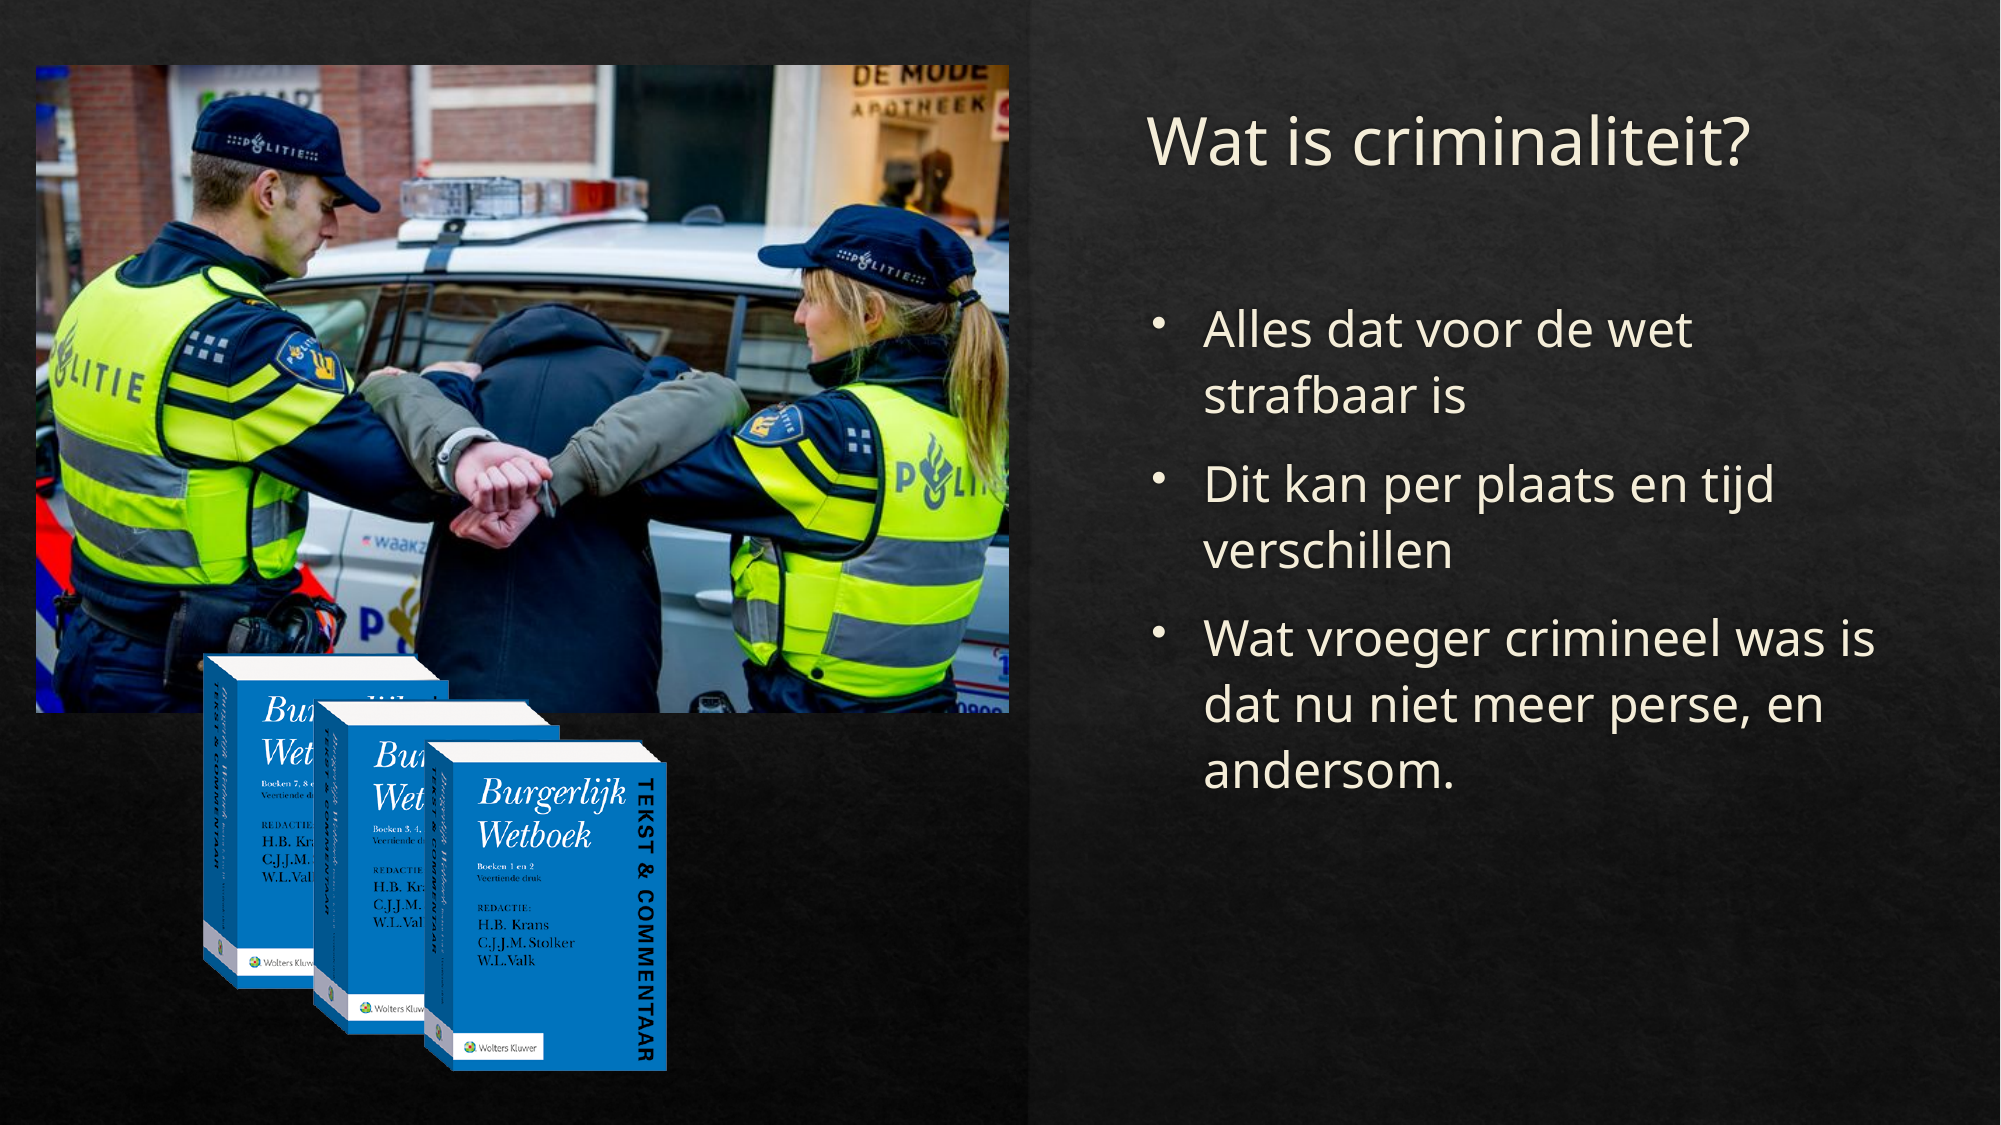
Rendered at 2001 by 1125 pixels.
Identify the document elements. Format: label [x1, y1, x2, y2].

text_box [0, 0, 1021, 1125]
picture [1026, 0, 2000, 1125]
picture [36, 65, 1009, 1106]
